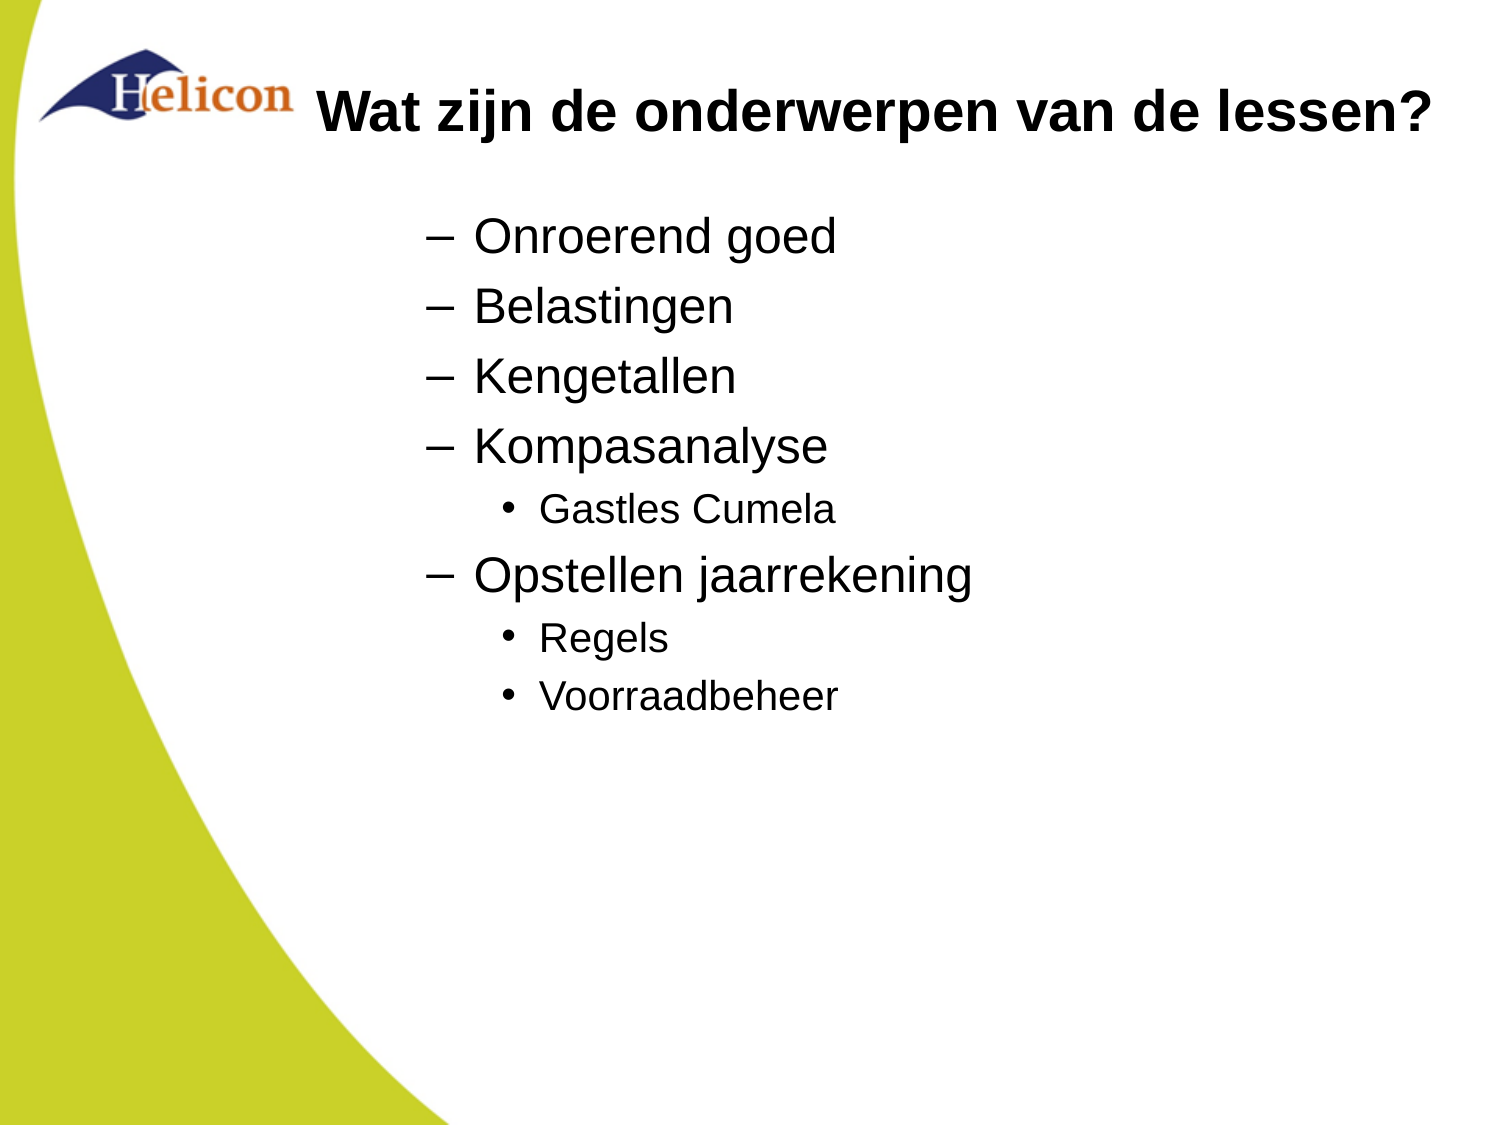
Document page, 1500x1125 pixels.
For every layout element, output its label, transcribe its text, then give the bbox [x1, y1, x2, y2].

list Onroerend goed Belastingen Kengetallen Kompasanalyse Gastles Cumela Opstellen jaarrekening Regels Voorraadbeheer [336, 196, 1425, 1005]
title Wat zijn de onderwerpen van de lessen? [301, 54, 1459, 161]
picture [0, 0, 1500, 1125]
